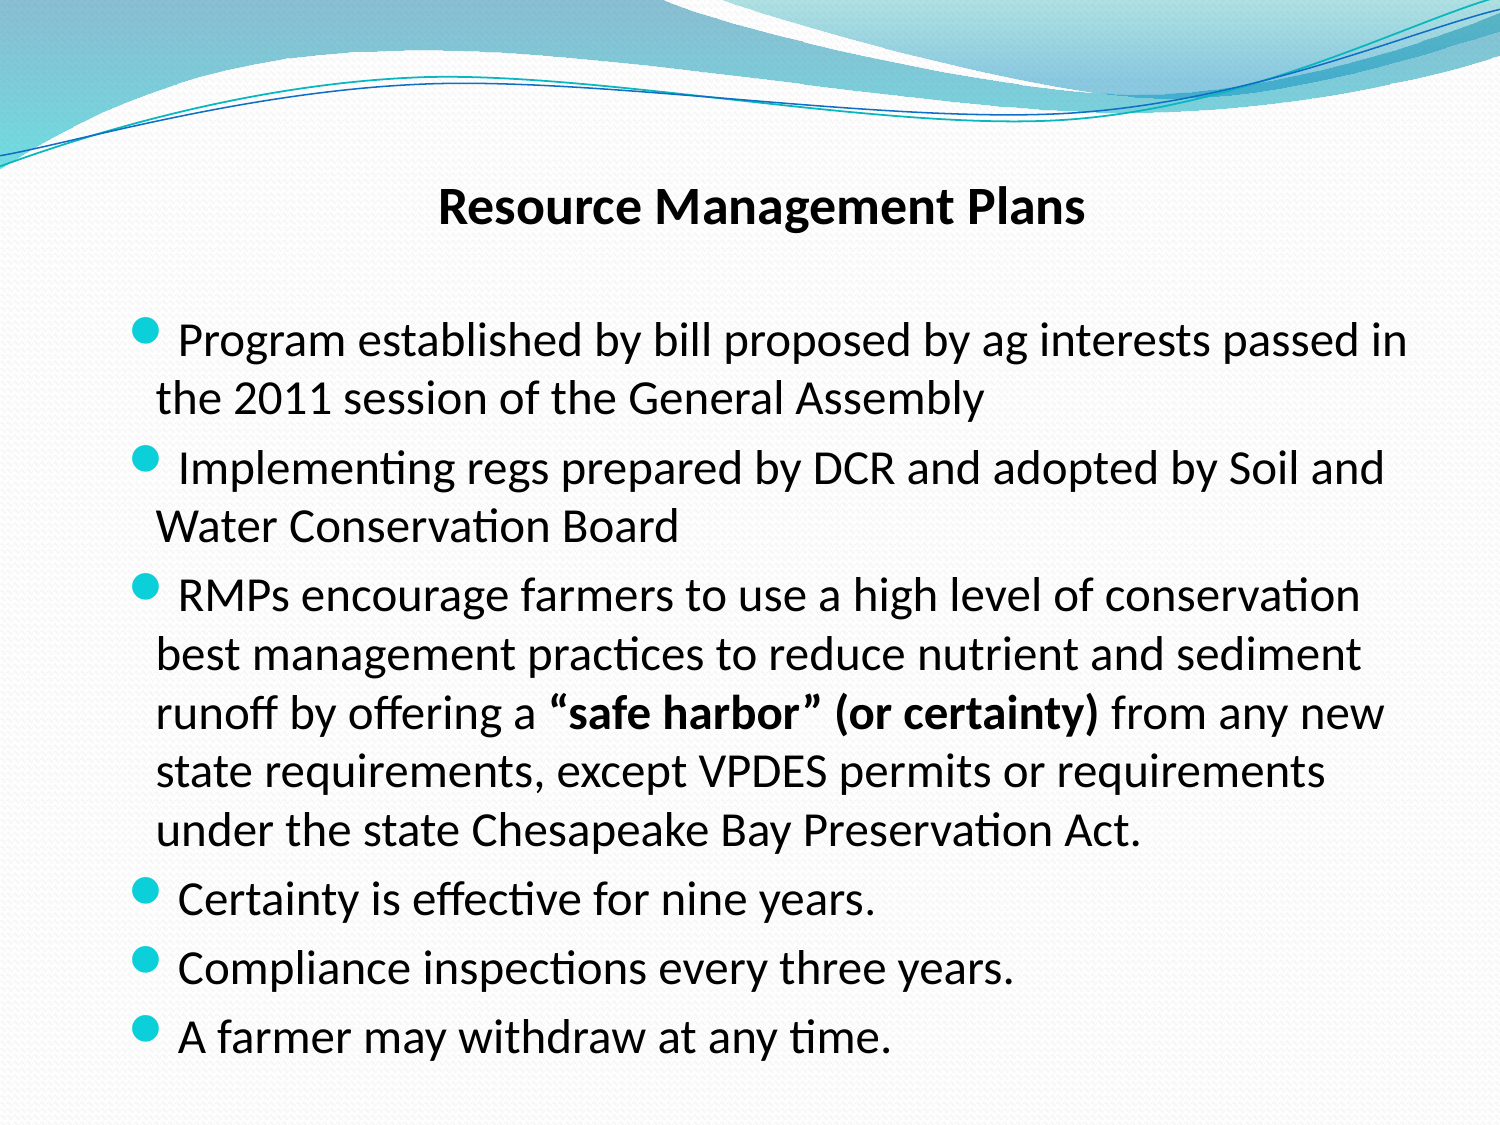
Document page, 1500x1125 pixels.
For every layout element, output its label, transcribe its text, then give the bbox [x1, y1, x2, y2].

list Program established by bill proposed by ag interests passed in the 2011 session of the General Assembly Implementing regs prepared by DCR and adopted by Soil and Water Conservation Board RMPs encourage farmers to use a high level of conservation best management practices to reduce nutrient and sediment runoff by offering a “safe harbor” (or certainty) from any new state requirements, except VPDES permits or requirements under the state Chesapeake Bay Preservation Act. Certainty is effective for nine years. Compliance inspections every three years. A farmer may withdraw at any time. [99, 299, 1425, 1088]
title Resource Management Plans [75, 162, 1450, 300]
